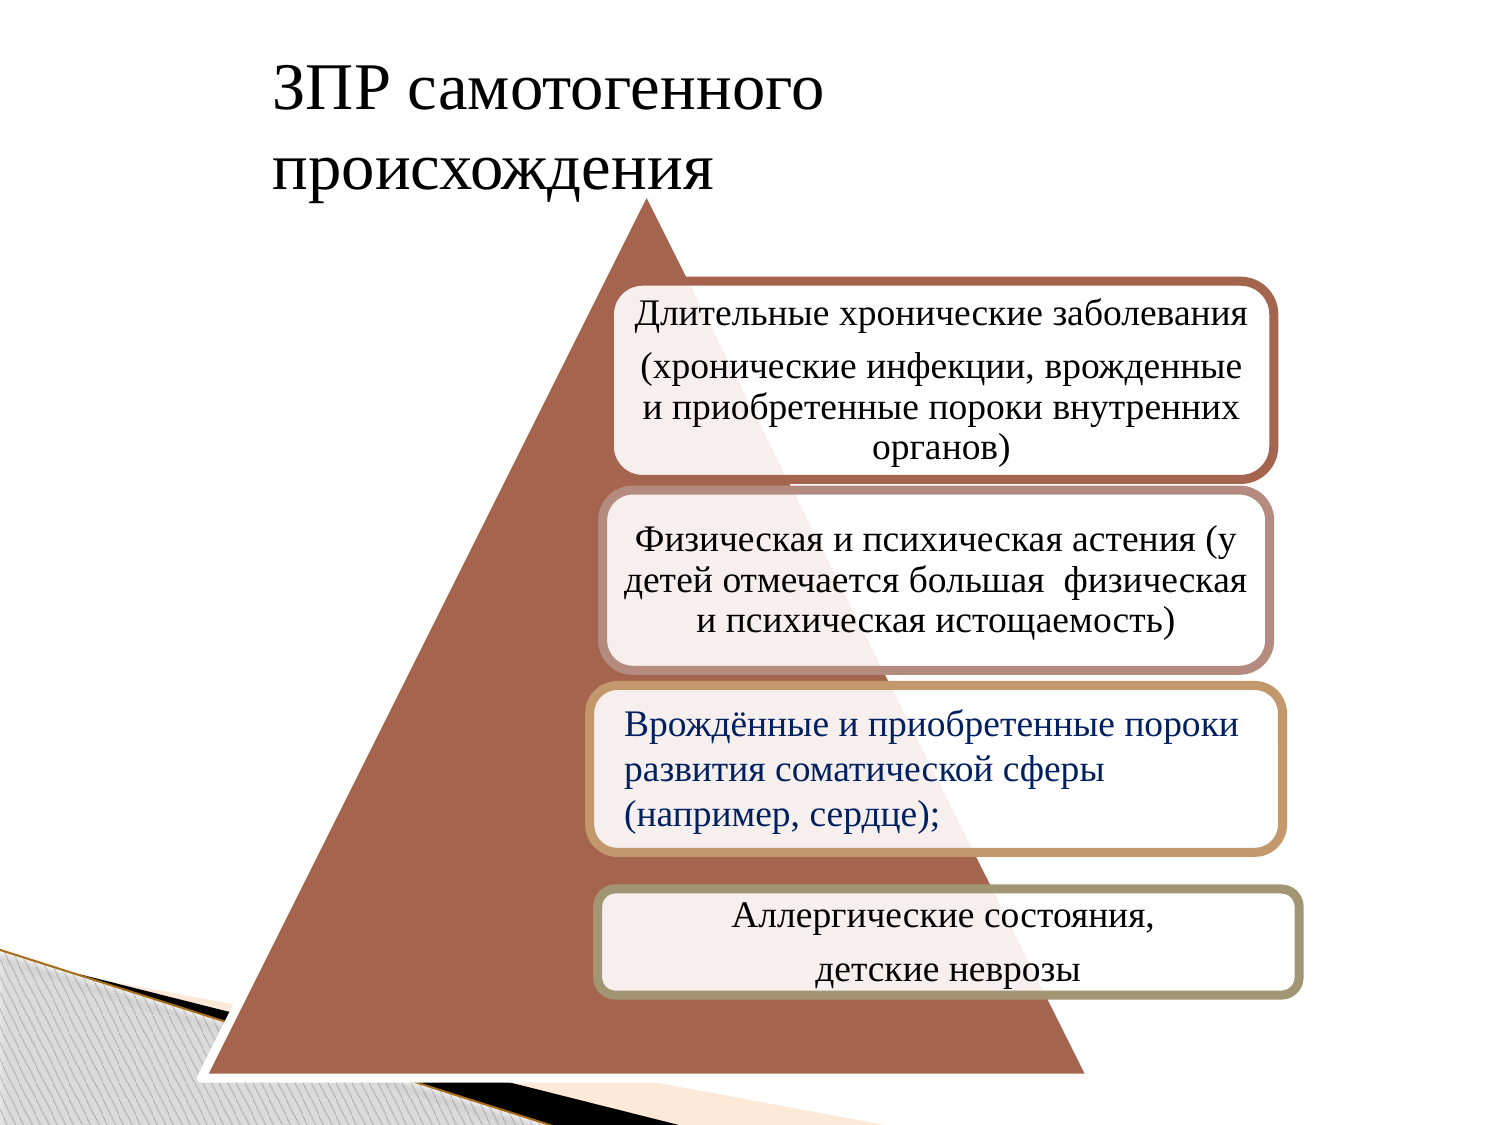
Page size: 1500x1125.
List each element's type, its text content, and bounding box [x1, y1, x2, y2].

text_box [70, 187, 1419, 1079]
text_box ЗПР самотогенного происхождения [257, 35, 1254, 187]
